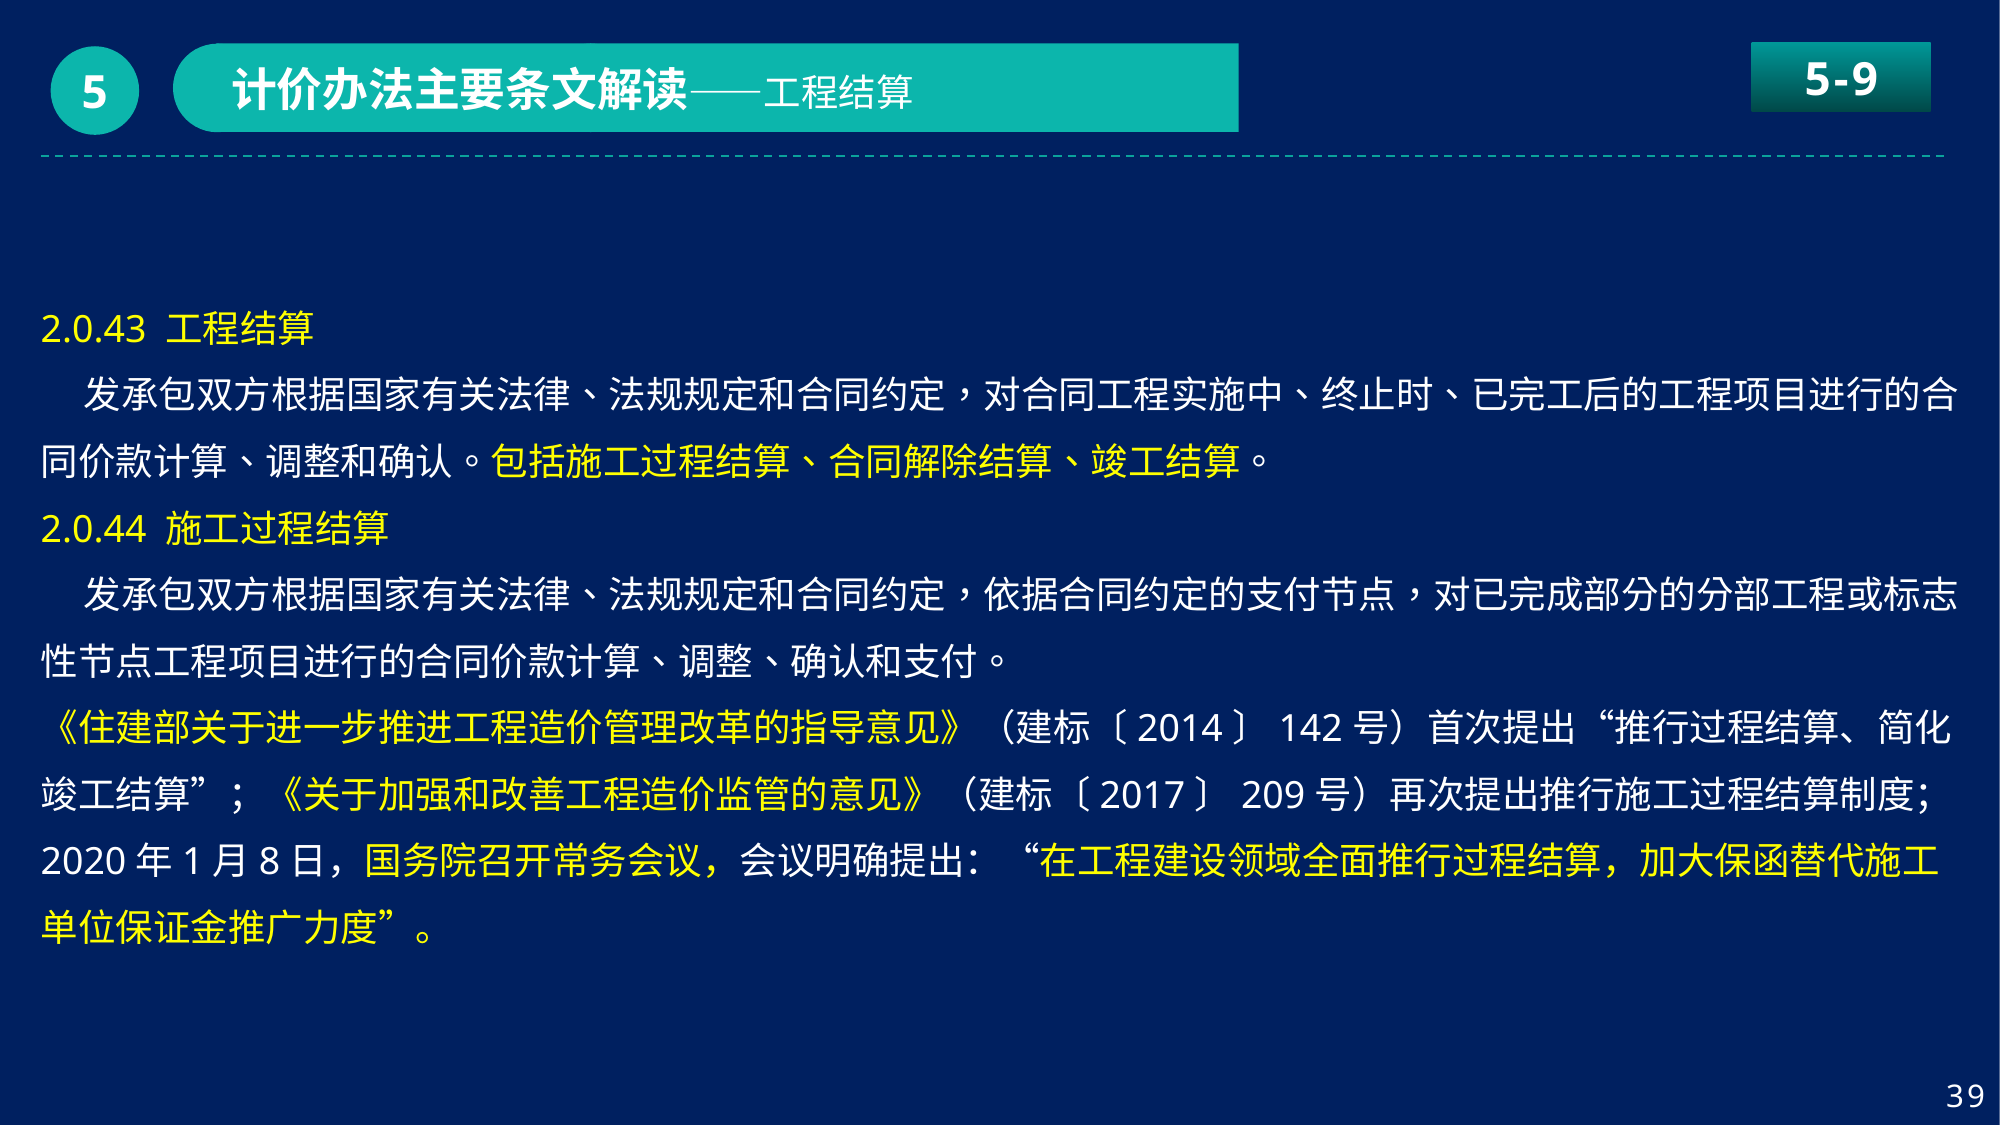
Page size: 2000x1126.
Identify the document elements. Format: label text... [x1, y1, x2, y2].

text_box 2.0.43 工程结算 发承包双方根据国家有关法律、法规规定和合同约定，对合同工程实施中、终止时、已完工后的工程项目进行的合同价款计算、调整和确认。包括施工过程结算、合同解除结算、竣工结算。 2.0.44 施工过程结算 发承包双方根据国家有关法律、法规规定和合同约定，依据合同约定的支付节点，对已完成部分的分部工程或标志性节点工程项目进行的合同价款计算、调整、确认和支付。 《住建部关于进一步推进工程造价管理改革的指导意见》（建标〔2014〕142号）首次提出“推行过程结算、简化竣工结算”；《关于加强和改善工程造价监管的意见》（建标〔2017〕209号）再次提出推行施工过程结算制度；2020年1月8日，国务院召开常务会议，会议明确提出：“在工程建设领域全面推行过程结算，加大保函替代施工单位保证金推广力度”。 [26, 276, 1974, 956]
text_box 39 [1905, 1065, 2000, 1126]
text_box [40, 43, 1950, 157]
